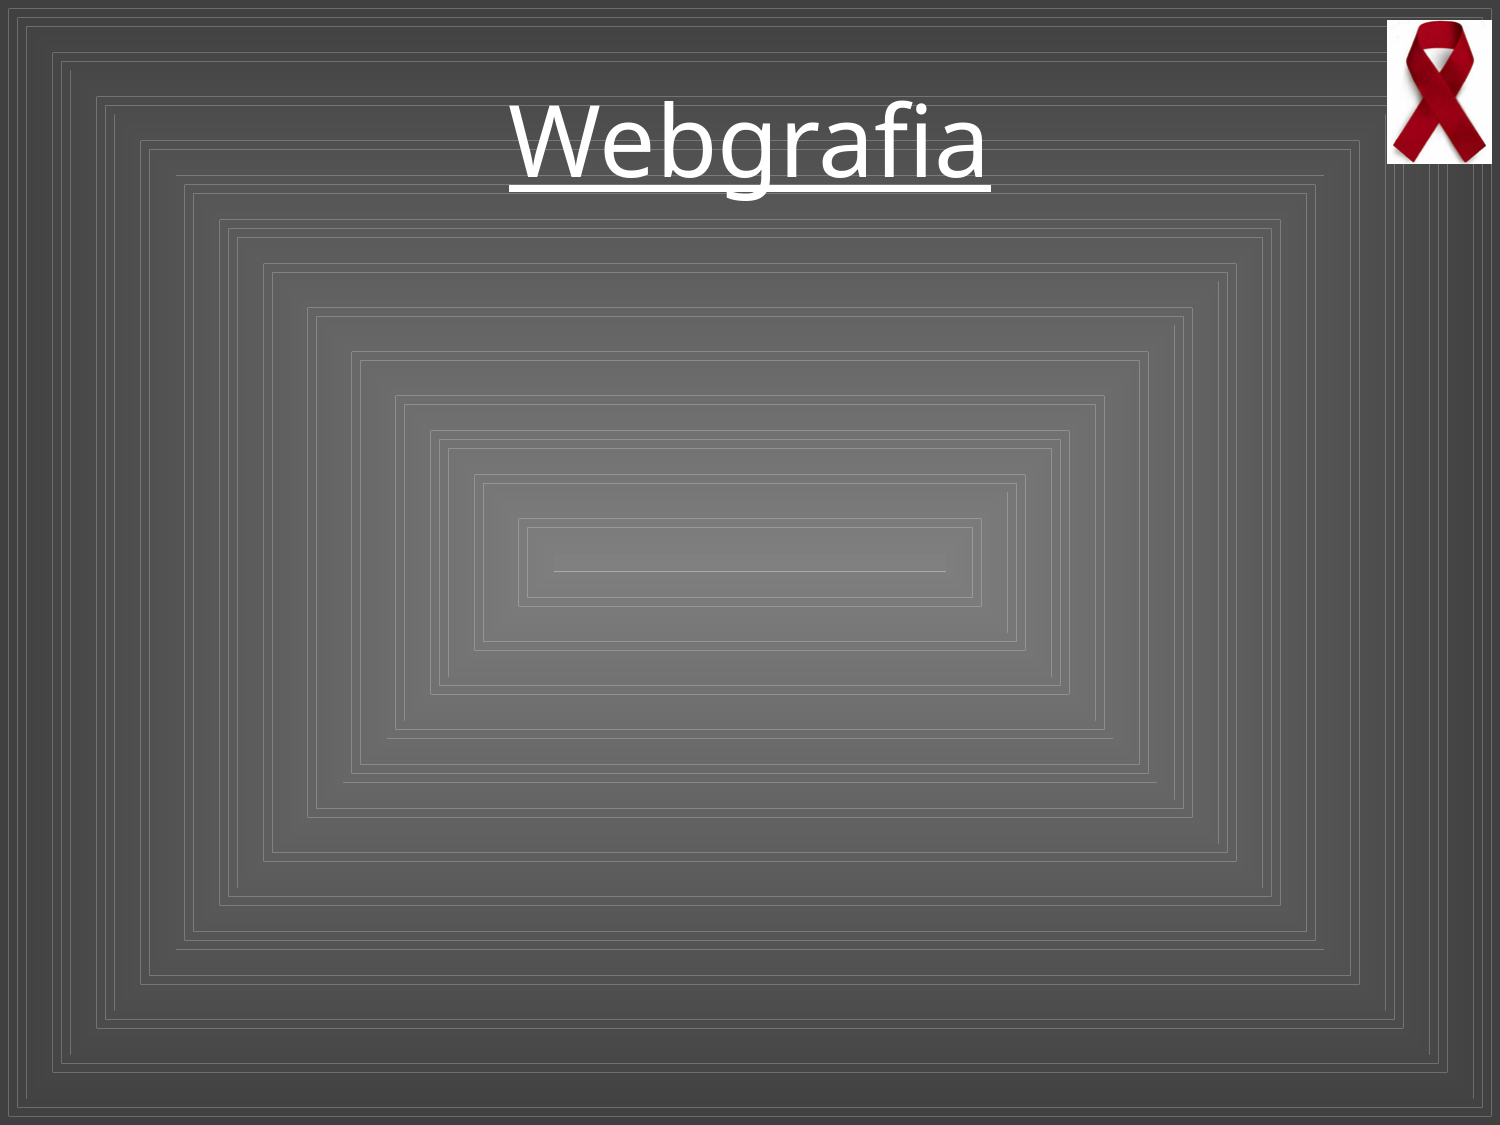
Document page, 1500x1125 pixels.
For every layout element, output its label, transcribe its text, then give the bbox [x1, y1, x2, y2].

picture [1387, 20, 1492, 164]
title Webgrafia [112, 19, 1388, 255]
